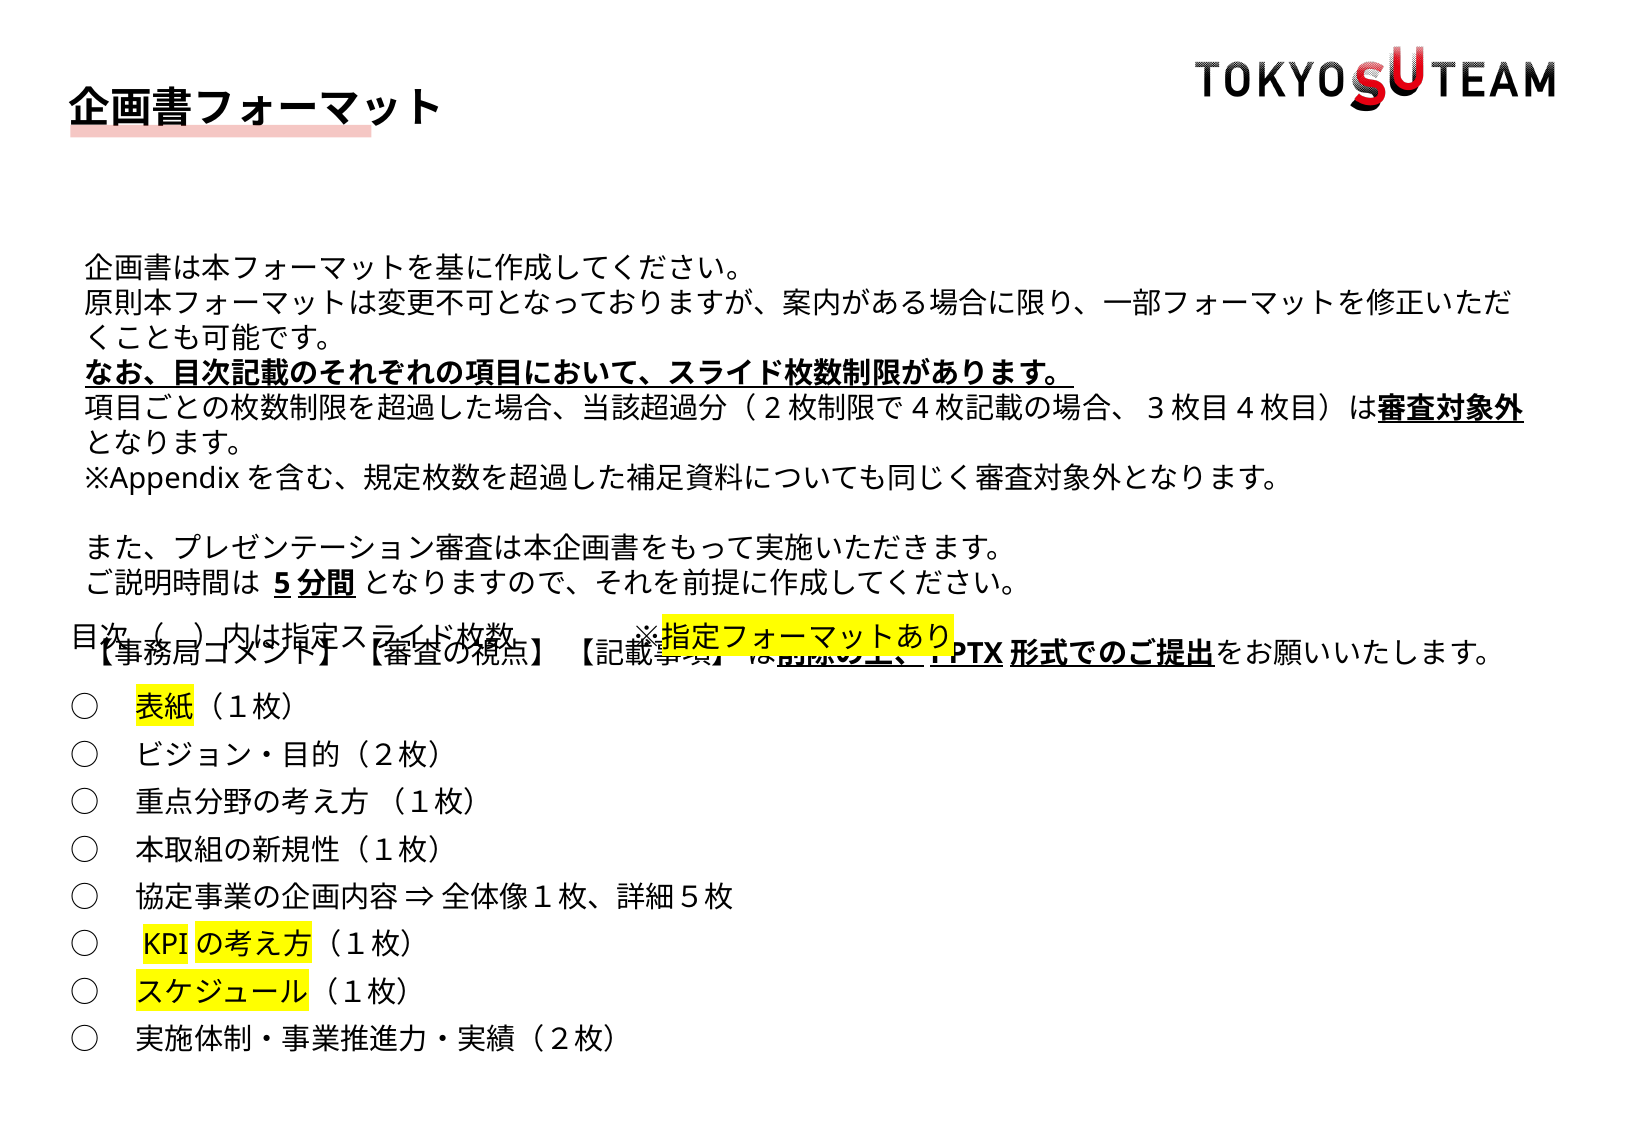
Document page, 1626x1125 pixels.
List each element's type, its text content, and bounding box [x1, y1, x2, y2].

text_box 企画書は本フォーマットを基に作成してください。 原則本フォーマットは変更不可となっておりますが、案内がある場合に限り、一部フォーマットを修正いただくことも可能です。 なお、目次記載のそれぞれの項目において、スライド枚数制限があります。 項目ごとの枚数制限を超過した場合、当該超過分（2枚制限で4枚記載の場合、3枚目4枚目）は審査対象外となります。 ※Appendixを含む、規定枚数を超過した補足資料についても同じく審査対象外となります。 また、プレゼンテーション審査は本企画書をもって実施いただきます。 ご説明時間は 5分間 となりますので、それを前提に作成してください。 【事務局コメント】 【審査の視点】 【記載事項】 は削除の上、PPTX形式でのご提出をお願いいたします。 [70, 242, 1557, 677]
title 企画書フォーマット [68, 29, 1557, 131]
text_box 目次 （ ）内は指定スライド枚数 ※指定フォーマットあり ○ 表紙（１枚） ○ ビジョン・目的（２枚） ○ 重点分野の考え方 （１枚） ○ 本取組の新規性（１枚） ○ 協定事業の企画内容 ⇒ 全体像１枚、詳細５枚 ○ KPIの考え方（１枚） ○ スケジュール（１枚） ○ 実施体制・事業推進力・実績（２枚） [70, 639, 1000, 1035]
picture [1194, 45, 1557, 115]
